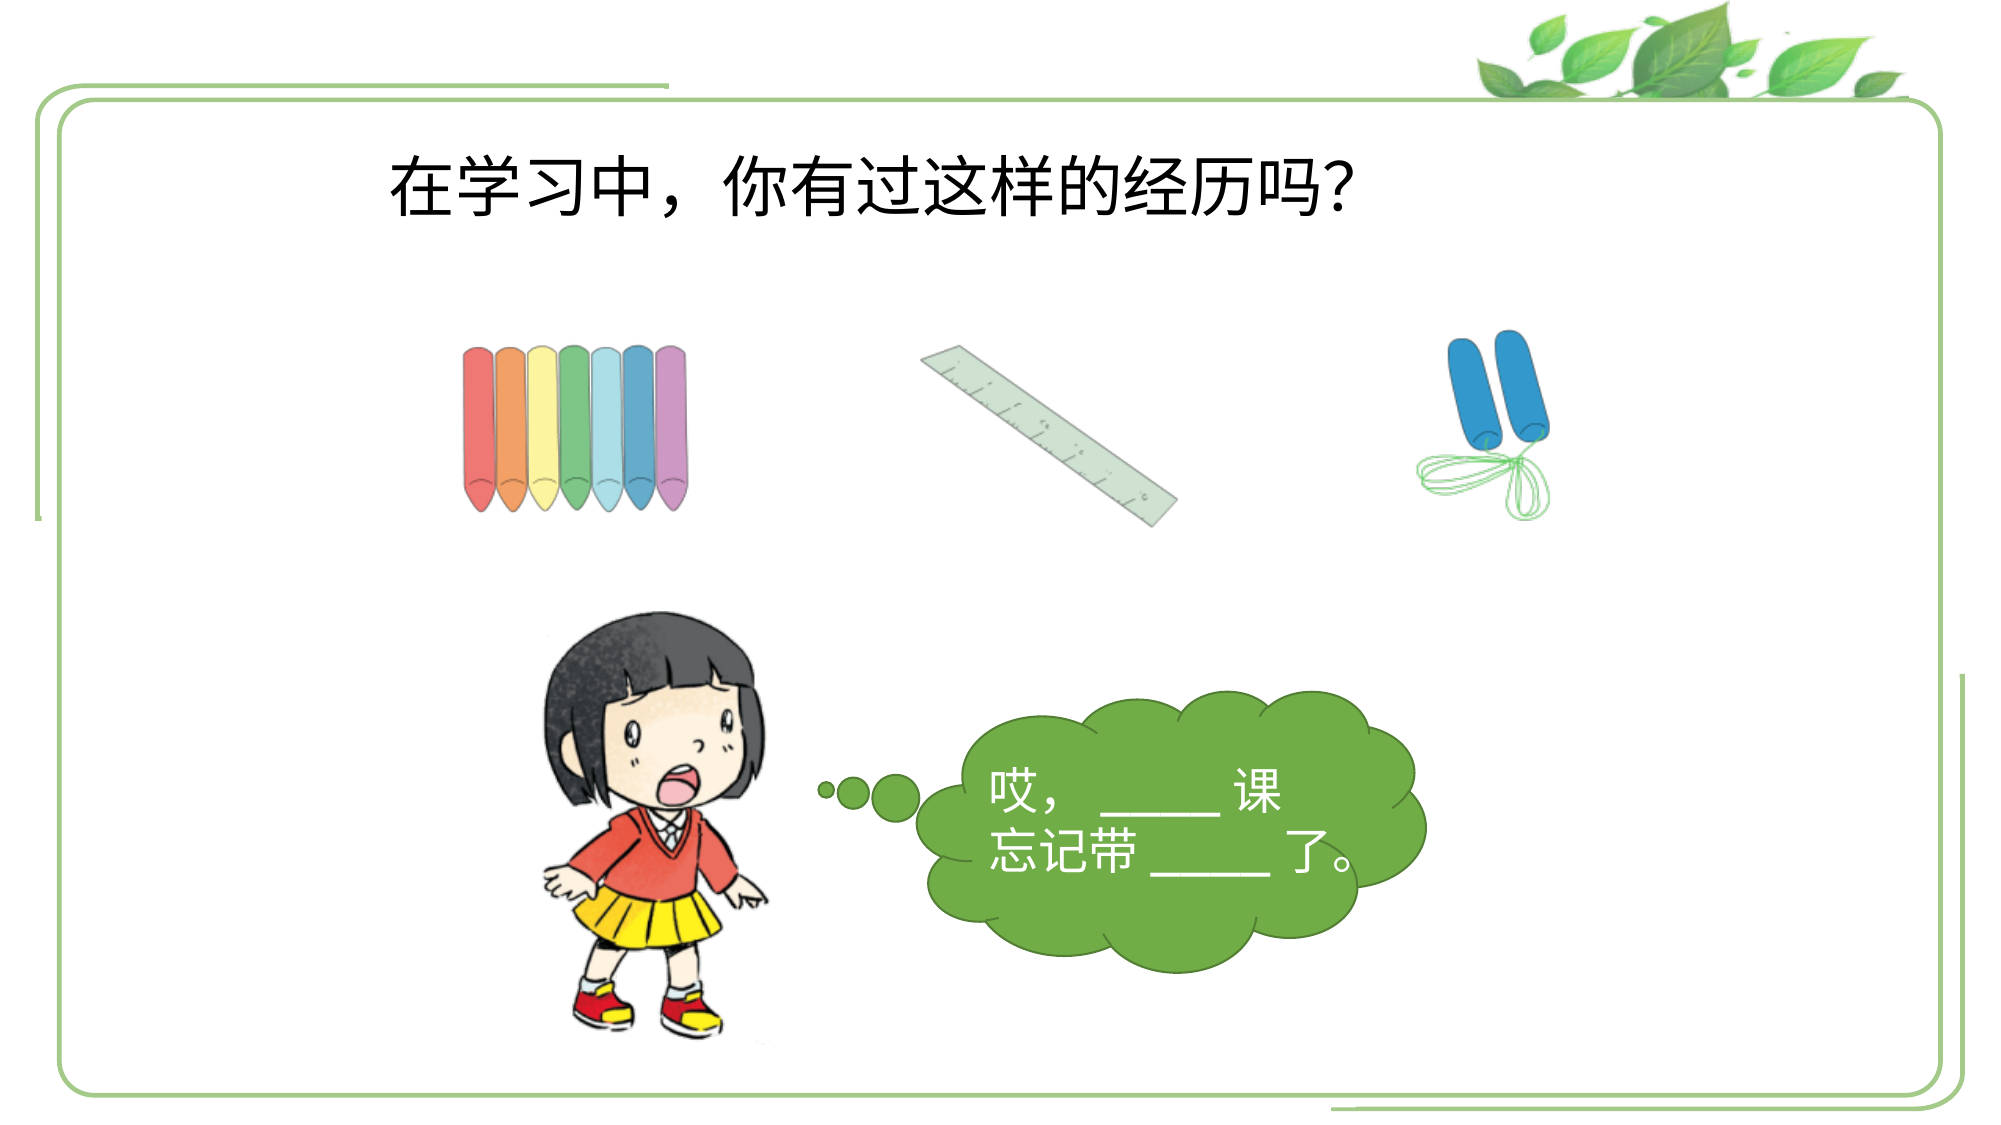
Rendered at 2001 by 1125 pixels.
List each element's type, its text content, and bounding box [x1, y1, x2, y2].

text_box 在学习中，你有过这样的经历吗？ [373, 137, 1650, 232]
picture [858, 314, 1189, 579]
picture [1317, 290, 1650, 557]
picture [406, 302, 737, 567]
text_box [917, 690, 1426, 972]
picture [510, 610, 786, 1051]
